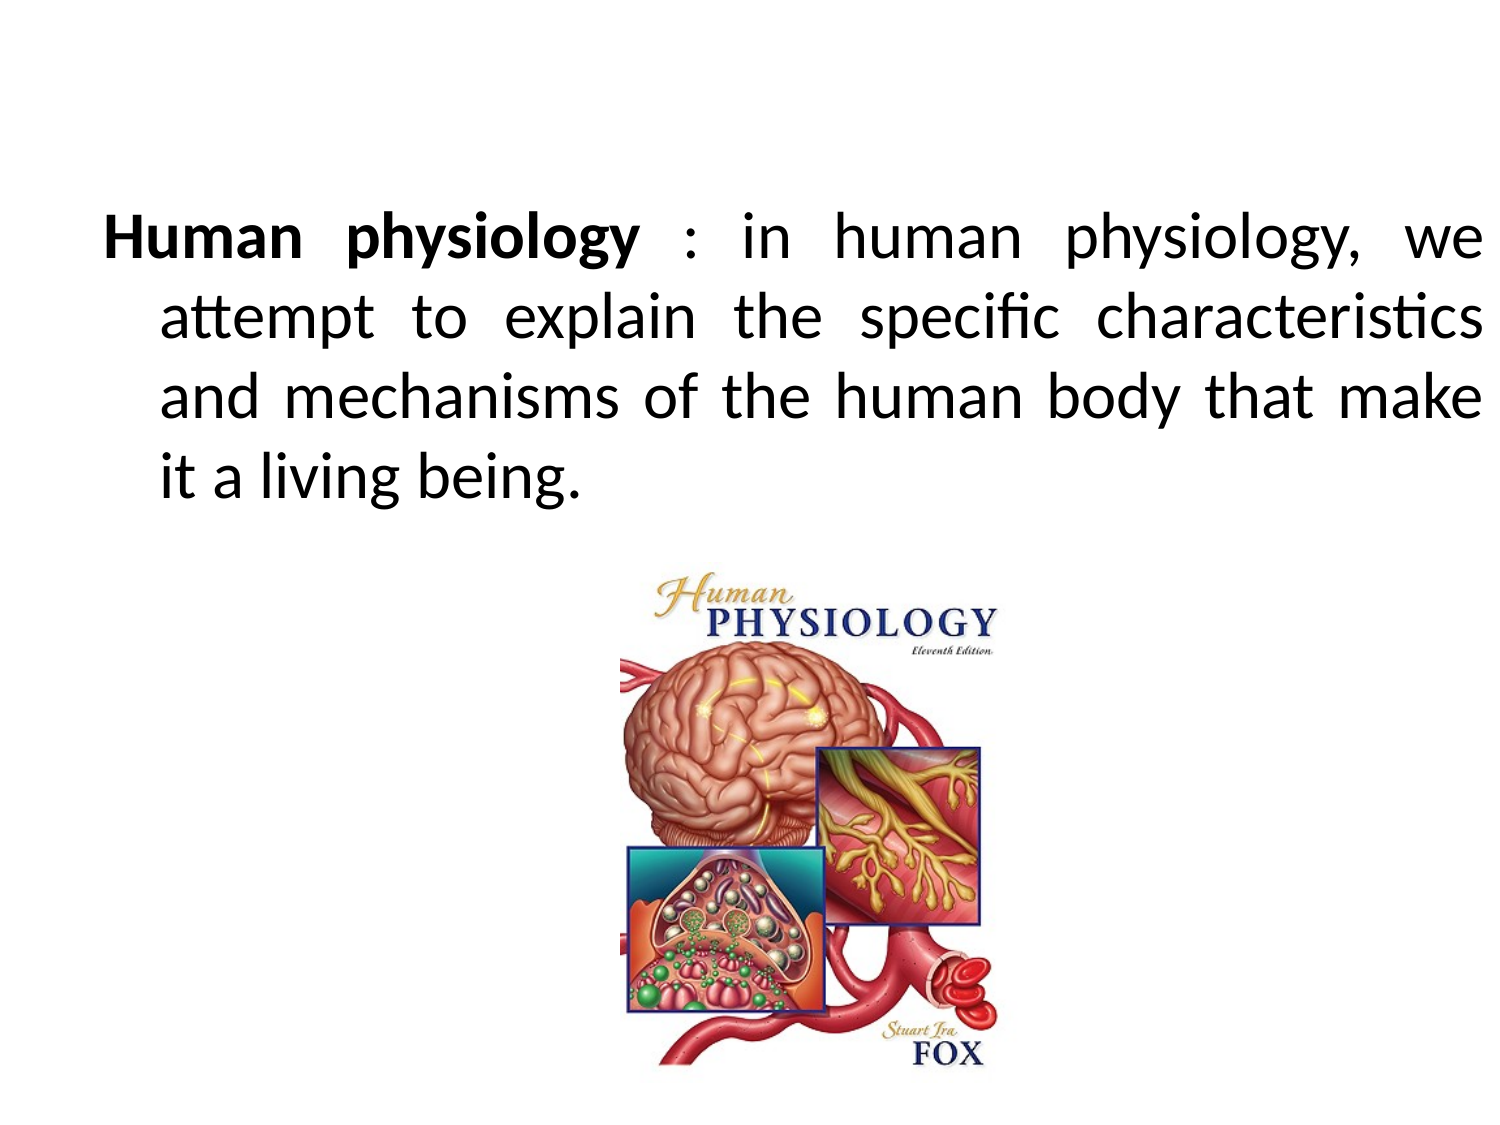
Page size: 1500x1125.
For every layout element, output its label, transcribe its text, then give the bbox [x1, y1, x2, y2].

picture [619, 562, 1033, 1084]
list Human physiology : in human physiology, we attempt to explain the specific characteristics and mechanisms of the human body that make it a living being. [88, 184, 1500, 927]
